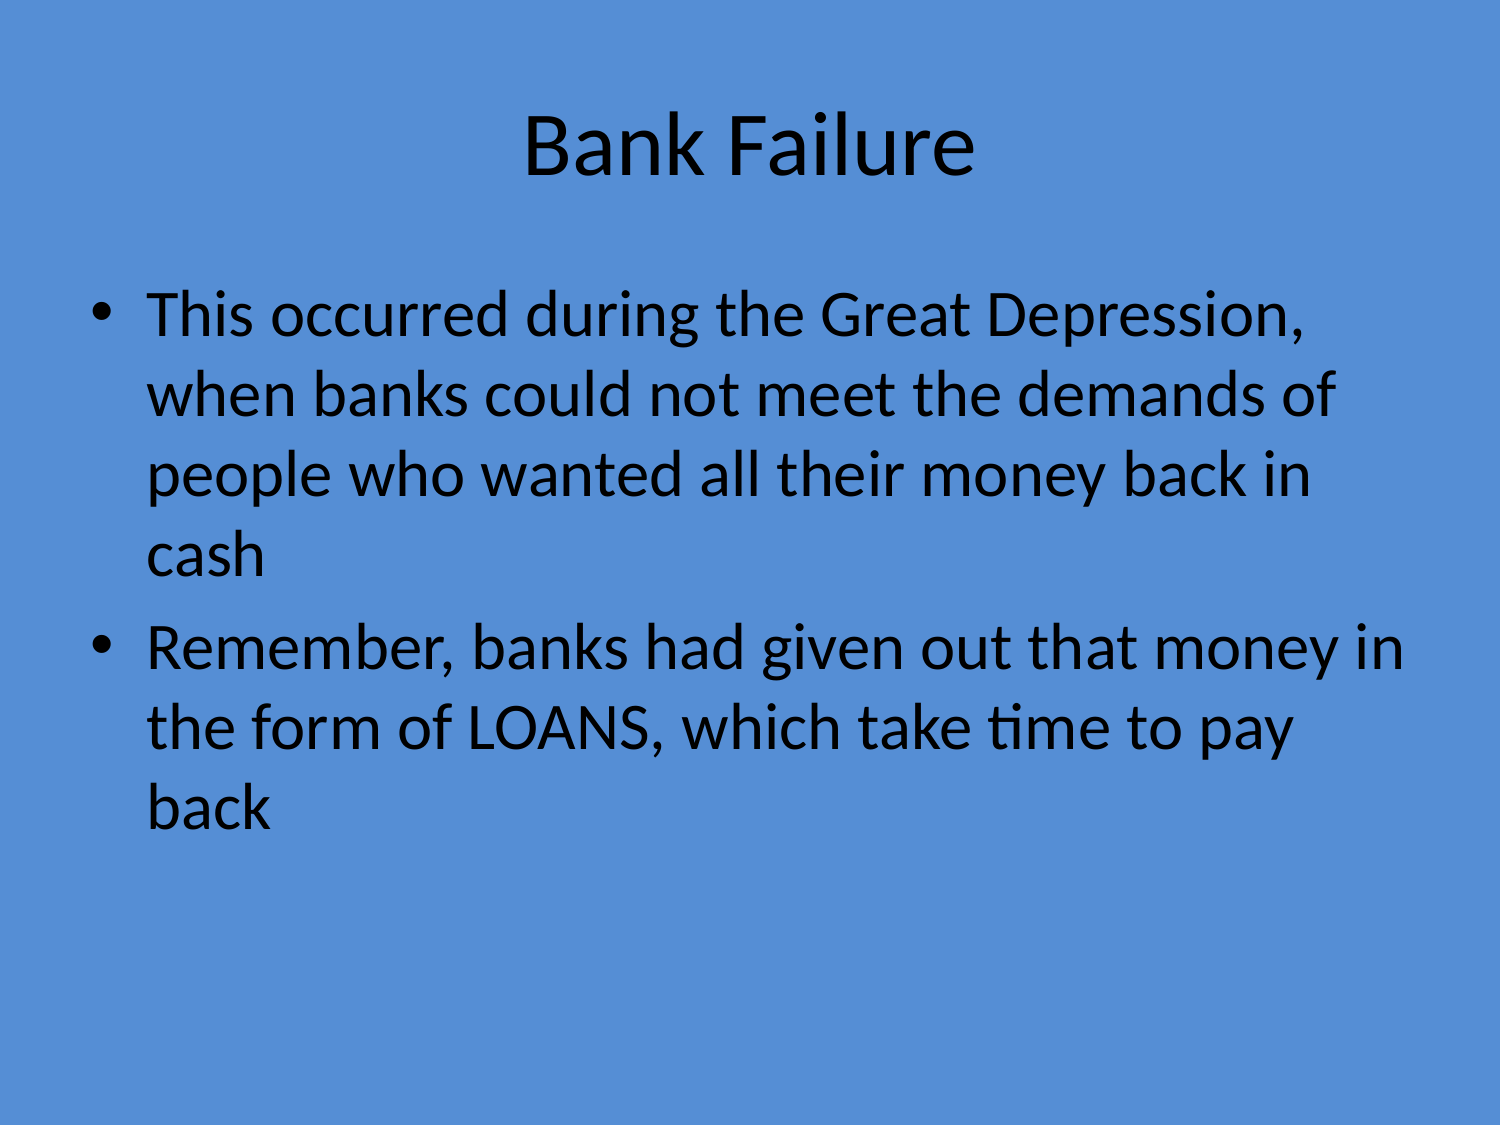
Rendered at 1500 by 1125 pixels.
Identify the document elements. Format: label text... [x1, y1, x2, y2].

list This occurred during the Great Depression, when banks could not meet the demands of people who wanted all their money back in cash Remember, banks had given out that money in the form of LOANS, which take time to pay back [75, 262, 1425, 1005]
title Bank Failure [75, 45, 1425, 233]
